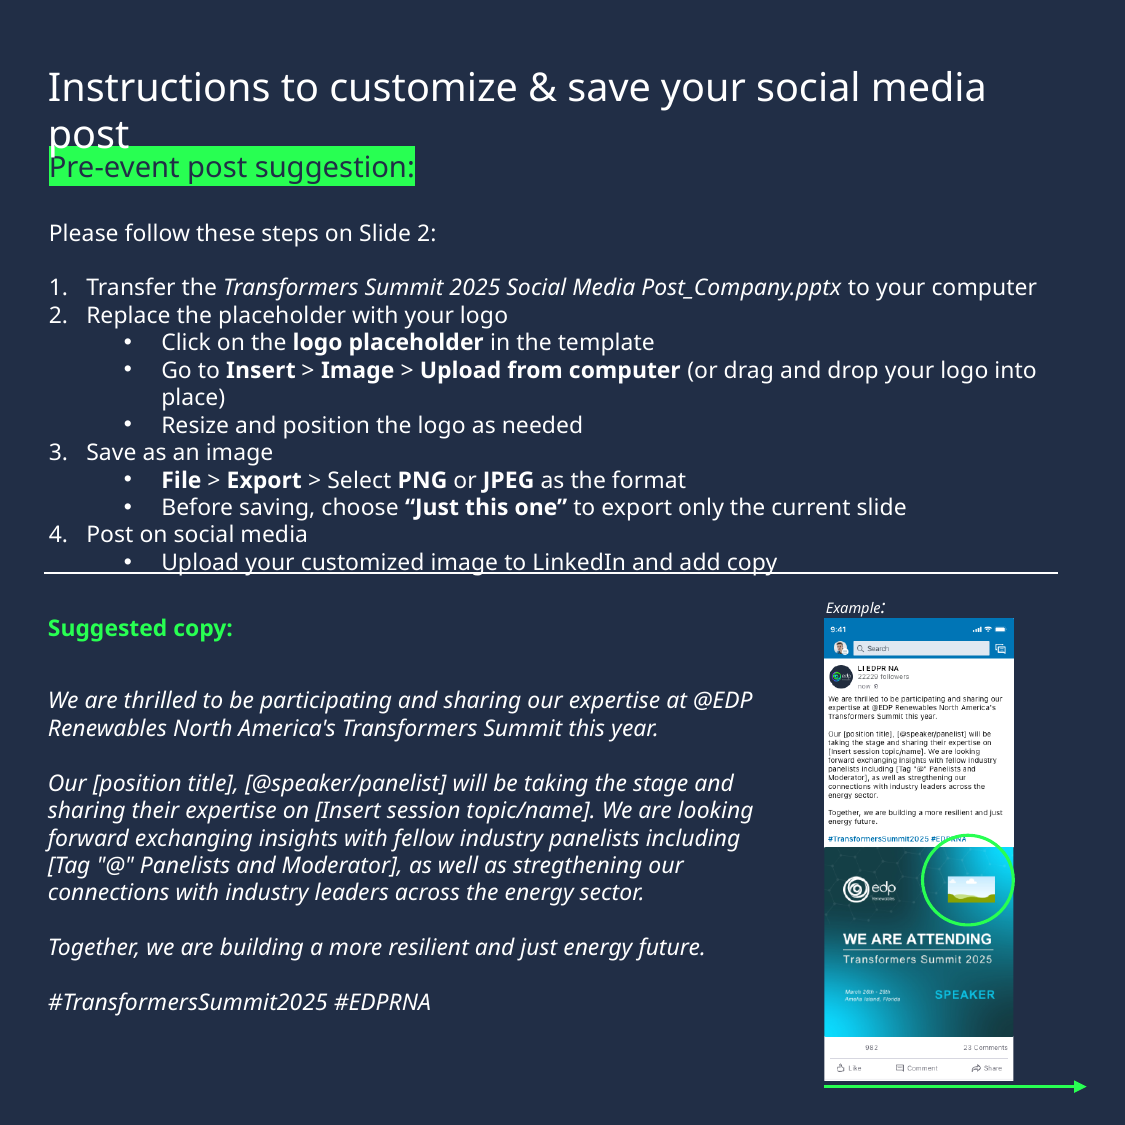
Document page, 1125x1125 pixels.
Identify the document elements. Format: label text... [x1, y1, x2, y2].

text_box Instructions to customize & save your social media post [33, 54, 1058, 164]
text_box Suggested copy: We are thrilled to be participating and sharing our expertise at @EDP Renewables North America's Transformers Summit this year.​ Our [position title], [@speaker/panelist] will be taking the stage and sharing their expertise on [Insert session topic/name]. We are looking forward exchanging insights with fellow industry panelists including [Tag "@" Panelists and Moderator], as well as stregthening our connections with industry leaders across the energy sector.​ Together, we are building a more resilient and just energy future. ​ #TransformersSummit2025 #EDPRNA​ [33, 605, 776, 1068]
text_box Example: [811, 586, 919, 625]
text_box Pre-event post suggestion: Please follow these steps on Slide 2: Transfer the Transformers Summit 2025 Social Media Post_Company.pptx to your computer Replace the placeholder with your logo Click on the logo placeholder in the template Go to Insert > Image > Upload from computer (or drag and drop your logo into place) Resize and position the logo as needed Save as an image File > Export > Select PNG or JPEG as the format Before saving, choose “Just this one” to export only the current slide Post on social media Upload your customized image to LinkedIn and add copy [33, 140, 1069, 583]
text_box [823, 617, 1014, 1081]
